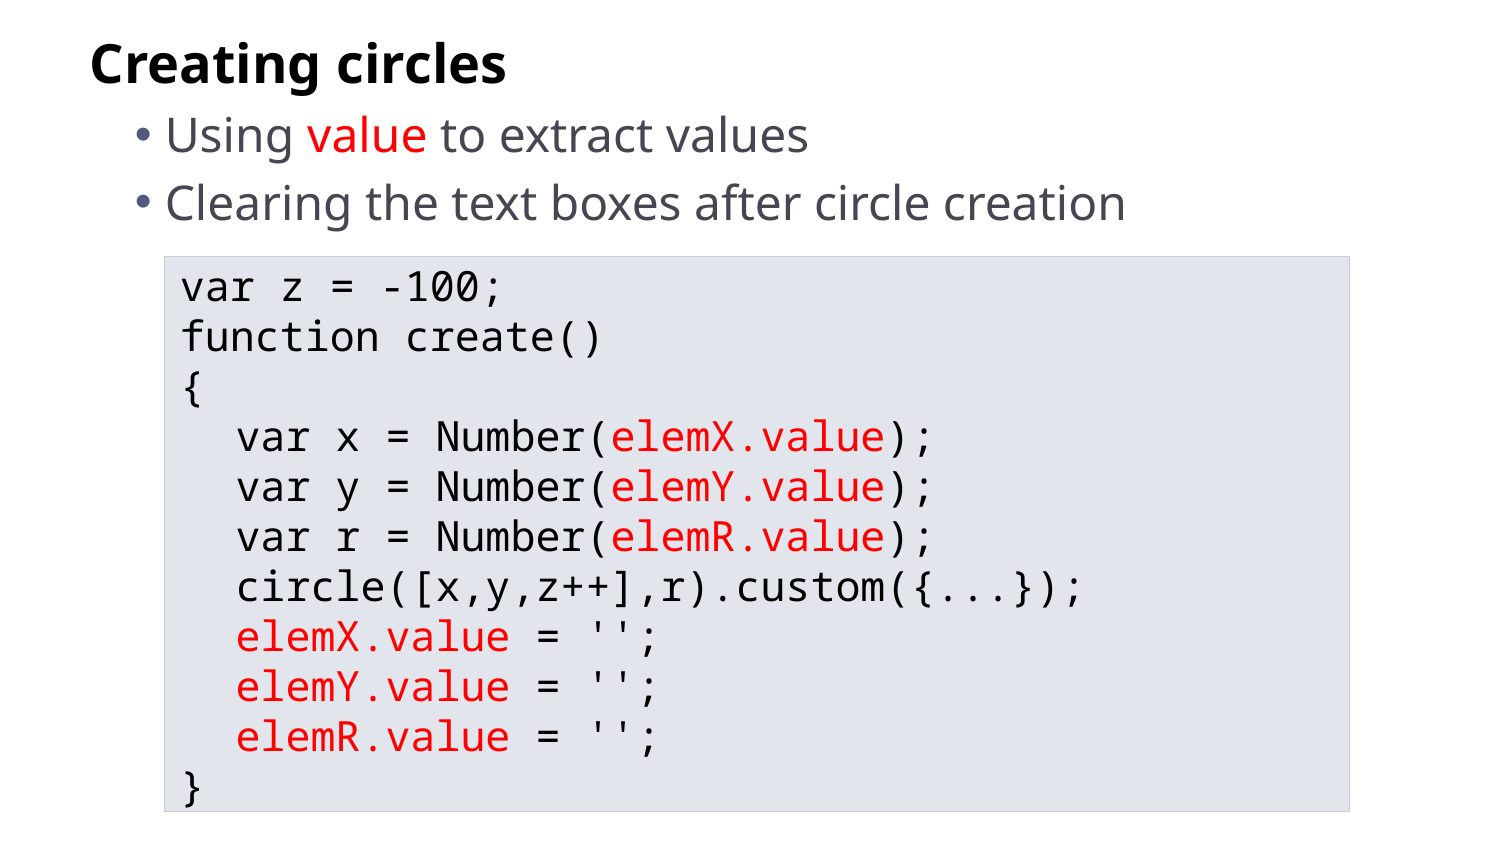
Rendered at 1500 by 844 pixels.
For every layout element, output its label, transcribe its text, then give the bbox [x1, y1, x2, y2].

text_box var z = -100; function create() { var x = Number(elemX.value); var y = Number(elemY.value); var r = Number(elemR.value); circle([x,y,z++],r).custom({...}); elemX.value = ''; elemY.value = ''; elemR.value = ''; } [164, 256, 1350, 812]
list Creating circles Using value to extract values Clearing the text boxes after circle creation [75, 21, 1475, 835]
